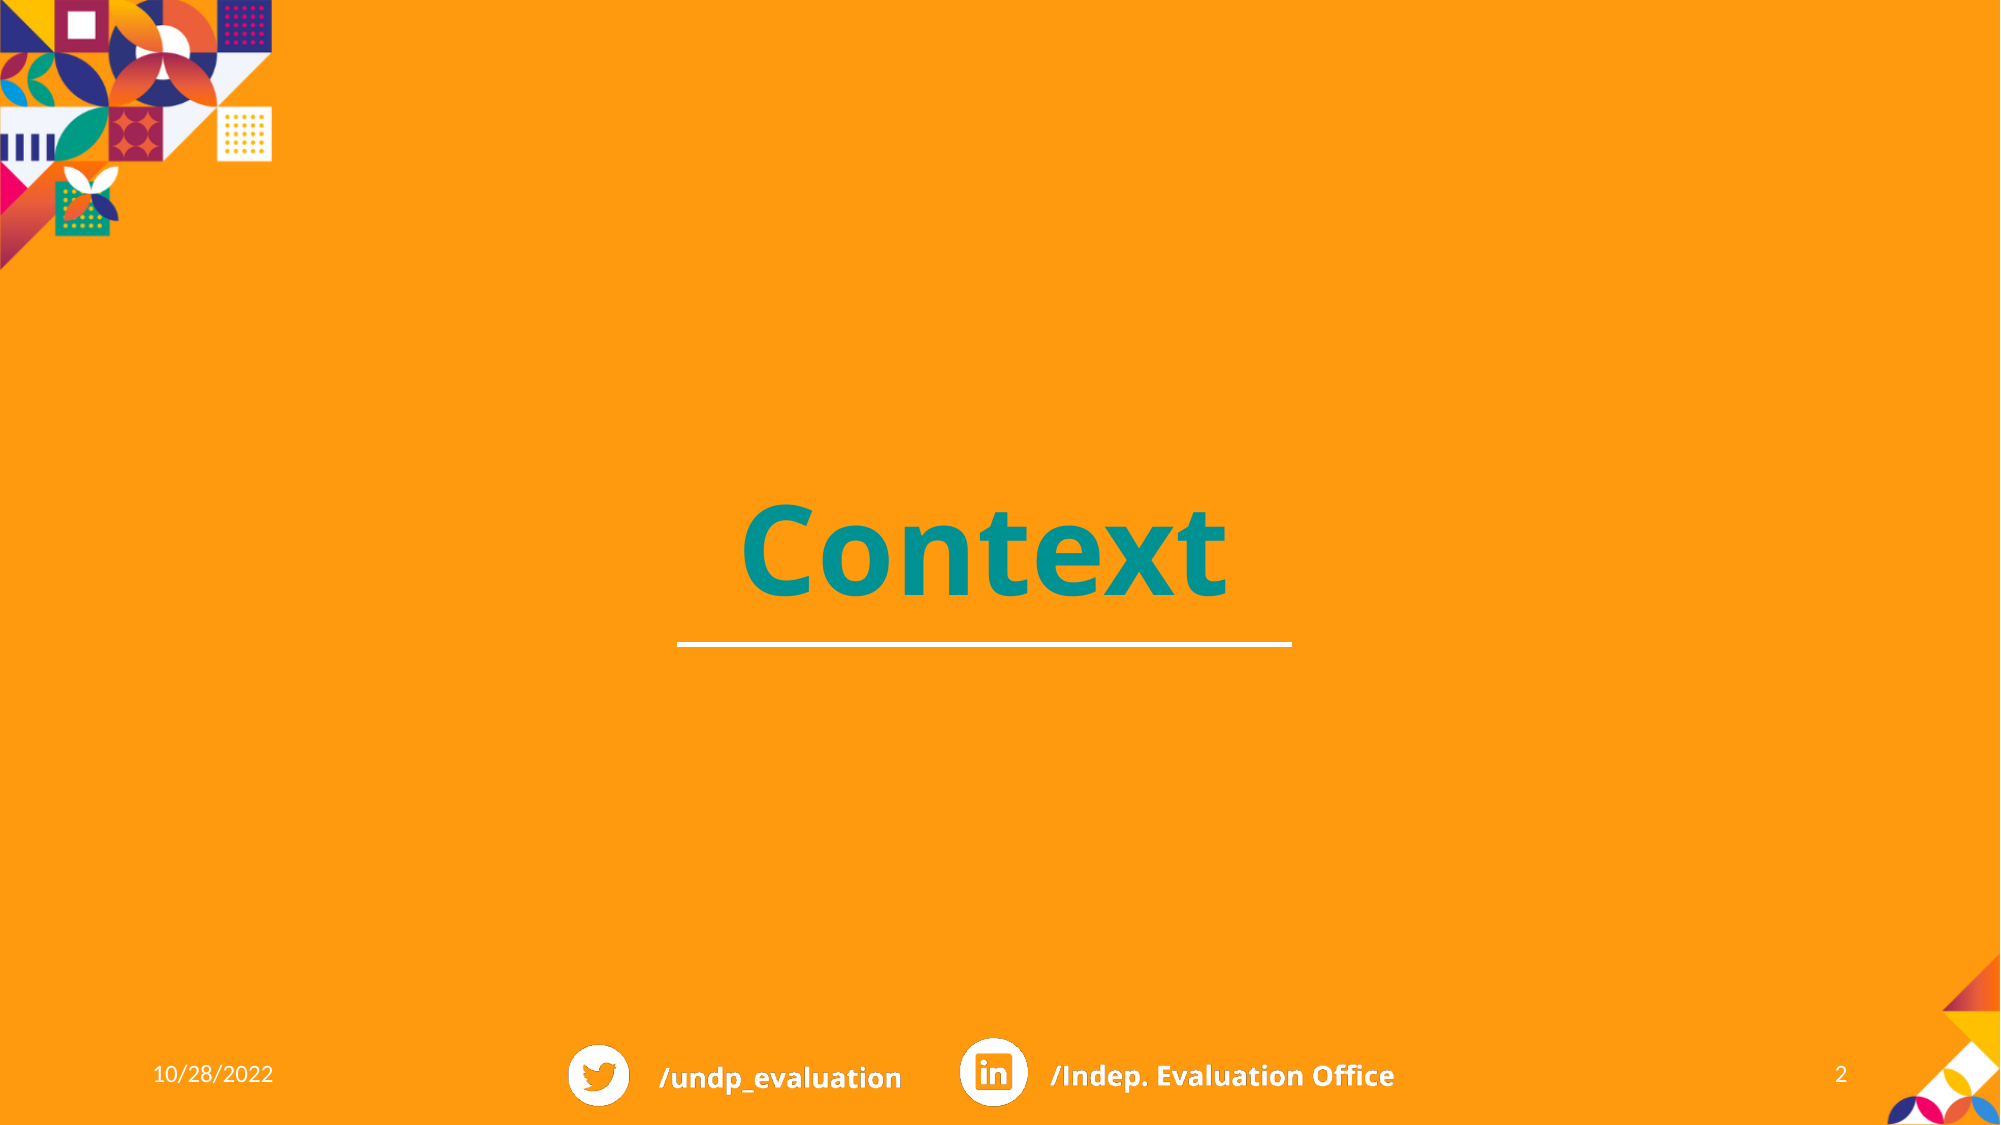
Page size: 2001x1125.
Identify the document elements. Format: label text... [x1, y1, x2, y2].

text_box Context [555, 427, 1445, 631]
picture [0, 0, 2000, 1125]
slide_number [137, 1042, 549, 1103]
slide_number 2 [1412, 1042, 1863, 1103]
